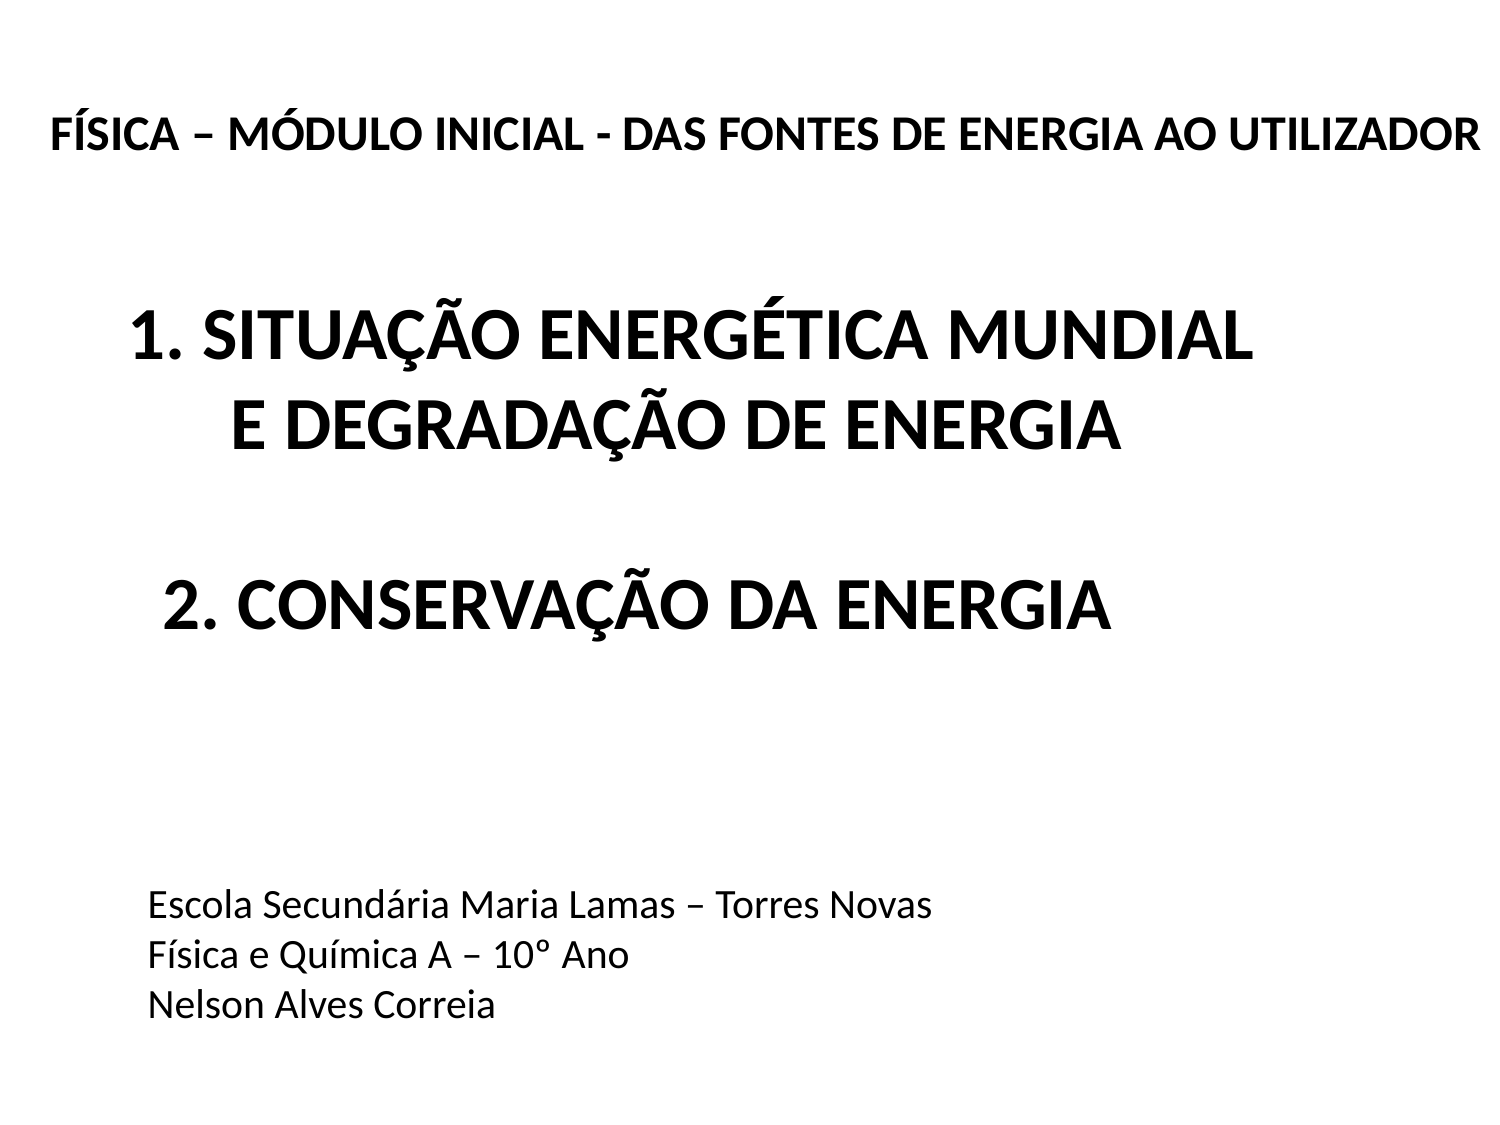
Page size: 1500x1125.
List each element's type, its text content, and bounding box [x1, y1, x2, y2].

text_box FÍSICA – MÓDULO INICIAL - DAS FONTES DE ENERGIA AO UTILIZADOR [35, 85, 1500, 168]
text_box Escola Secundária Maria Lamas – Torres Novas Física e Química A – 10º Ano Nelson Alves Correia [132, 869, 1258, 1020]
title SITUAÇÃO ENERGÉTICA MUNDIAL E DEGRADAÇÃO DE ENERGIA 2. CONSERVAÇÃO DA ENERGIA [112, 267, 1436, 752]
